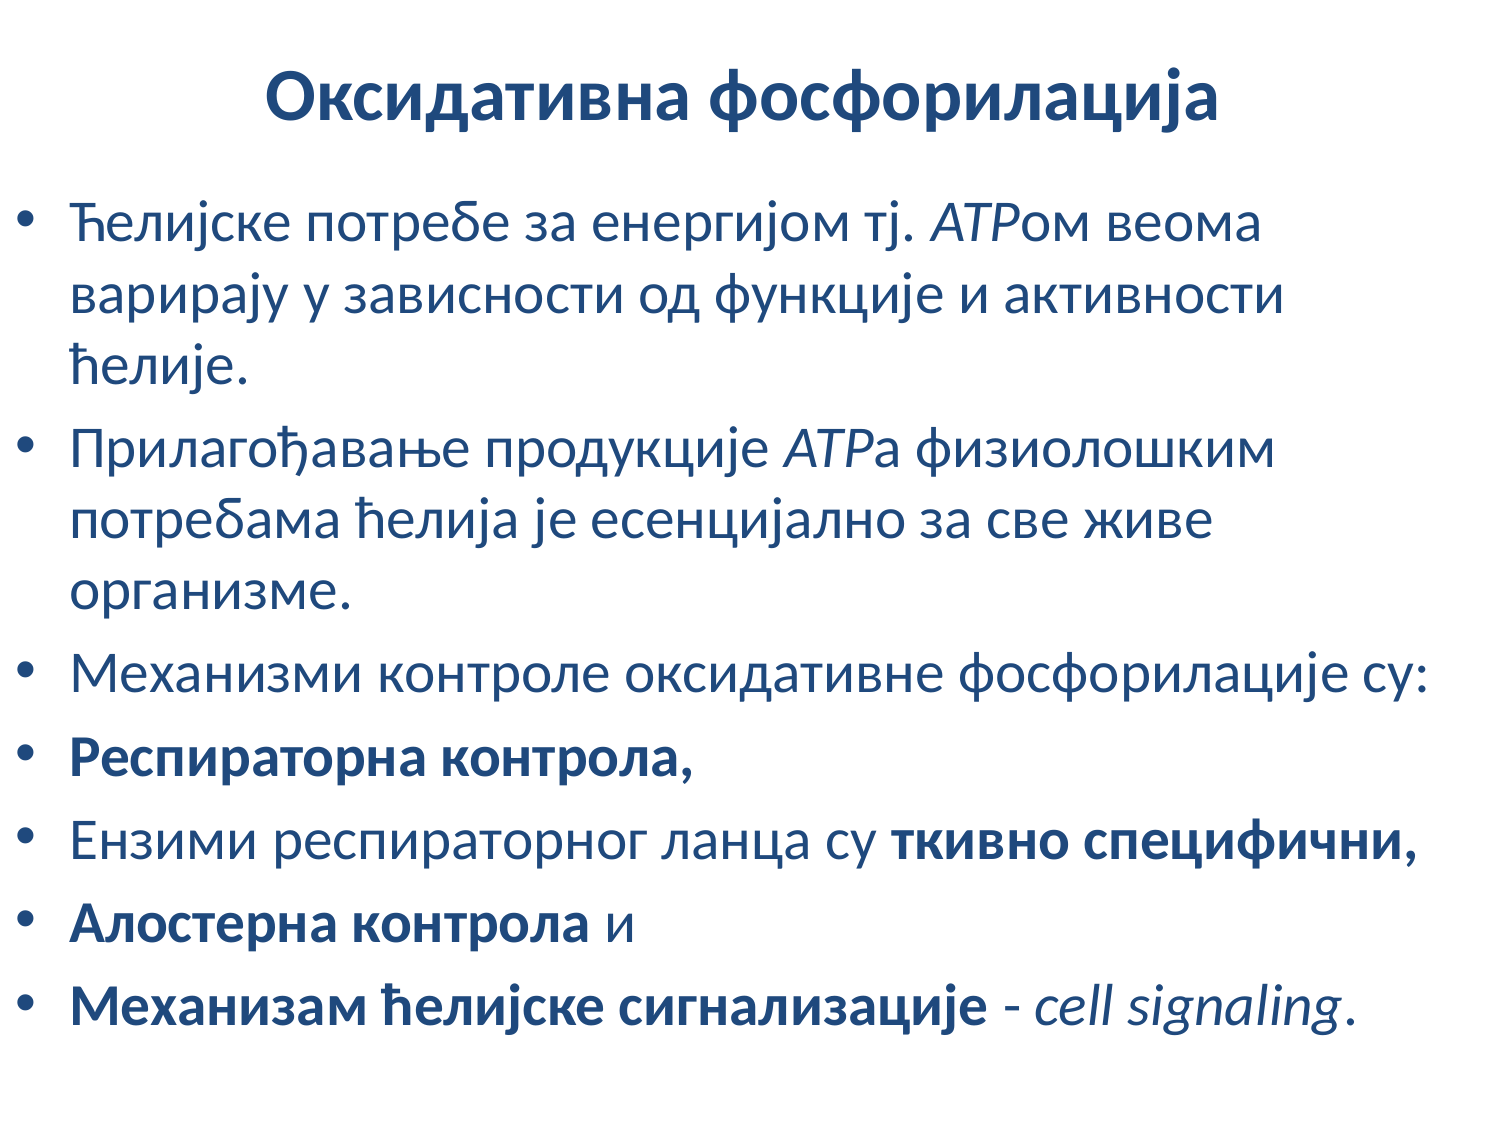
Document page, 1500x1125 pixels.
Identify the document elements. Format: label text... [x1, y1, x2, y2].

list Ћелијске потребе за енергијом тј. АТРом веома варирају у зависности од функције и активности ћелије. Прилагођавање продукције АТРа физиолошким потребама ћелија је есенцијално за све живе организме. Механизми контроле оксидативне фосфорилације су: Респираторна контрола, Ензими респираторног ланца су ткивно специфични, Алостерна контрола и Механизам ћелијске сигнализације - cell signaling. [0, 174, 1488, 1125]
title Оксидативна фосфорилација [0, 24, 1500, 155]
